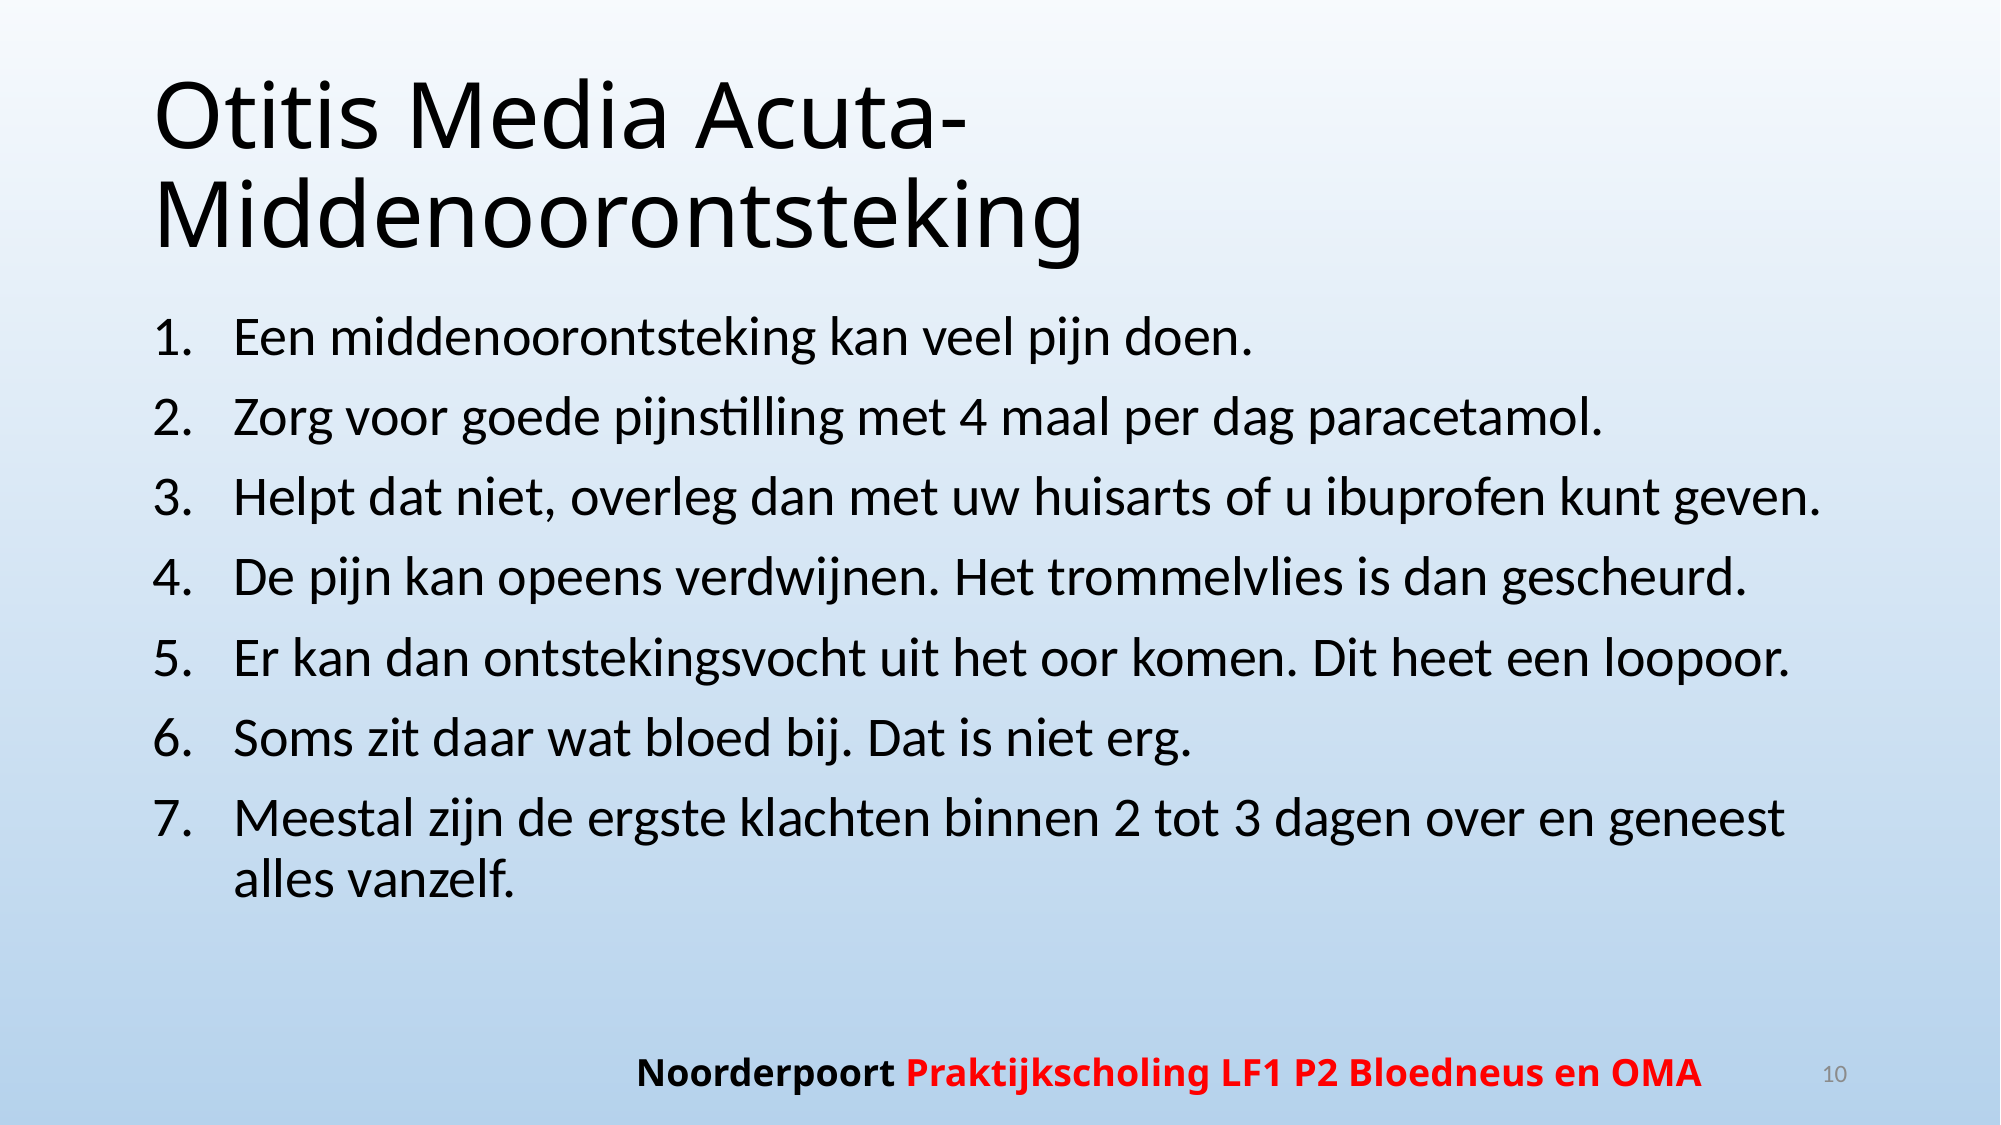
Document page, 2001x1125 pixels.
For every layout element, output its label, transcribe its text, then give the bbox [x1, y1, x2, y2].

text_box Noorderpoort Praktijkscholing LF1 P2 Bloedneus en OMA [621, 1041, 1718, 1102]
slide_number 10 [1412, 1042, 1863, 1103]
list Een middenoorontsteking kan veel pijn doen. Zorg voor goede pijnstilling met 4 maal per dag paracetamol. Helpt dat niet, overleg dan met uw huisarts of u ibuprofen kunt geven. De pijn kan opeens verdwijnen. Het trommelvlies is dan gescheurd. Er kan dan ontstekingsvocht uit het oor komen. Dit heet een loopoor. Soms zit daar wat bloed bij. Dat is niet erg. Meestal zijn de ergste klachten binnen 2 tot 3 dagen over en geneest alles vanzelf. [137, 299, 1863, 1014]
title Otitis Media Acuta- Middenoorontsteking [137, 59, 1863, 278]
